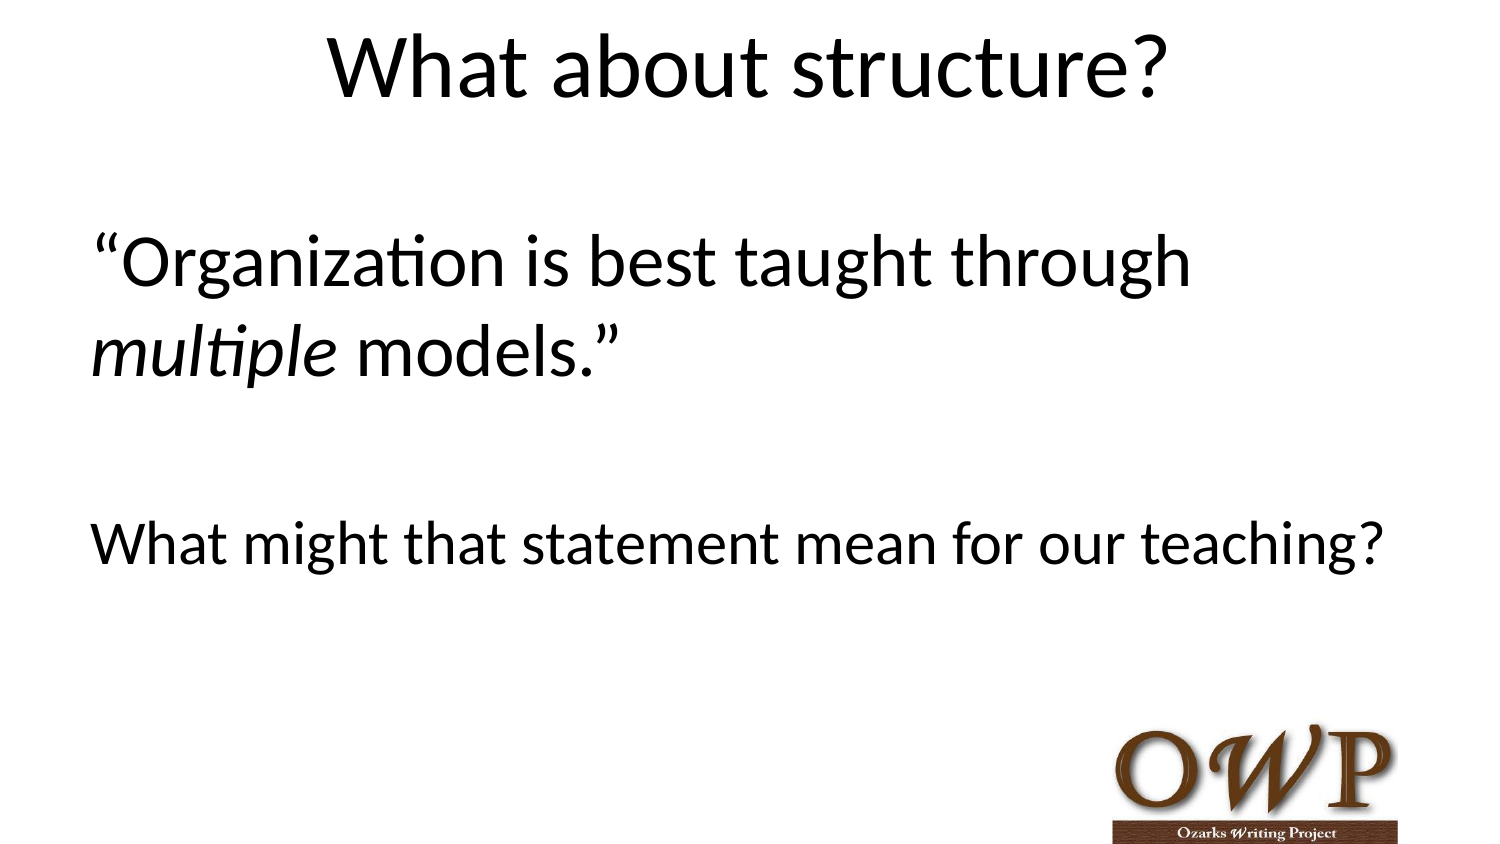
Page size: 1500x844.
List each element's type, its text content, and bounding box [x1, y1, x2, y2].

picture [1112, 717, 1399, 844]
title What about structure? [75, 33, 1425, 132]
list “Organization is best taught through multiple models.” What might that statement mean for our teaching? [75, 196, 1425, 808]
